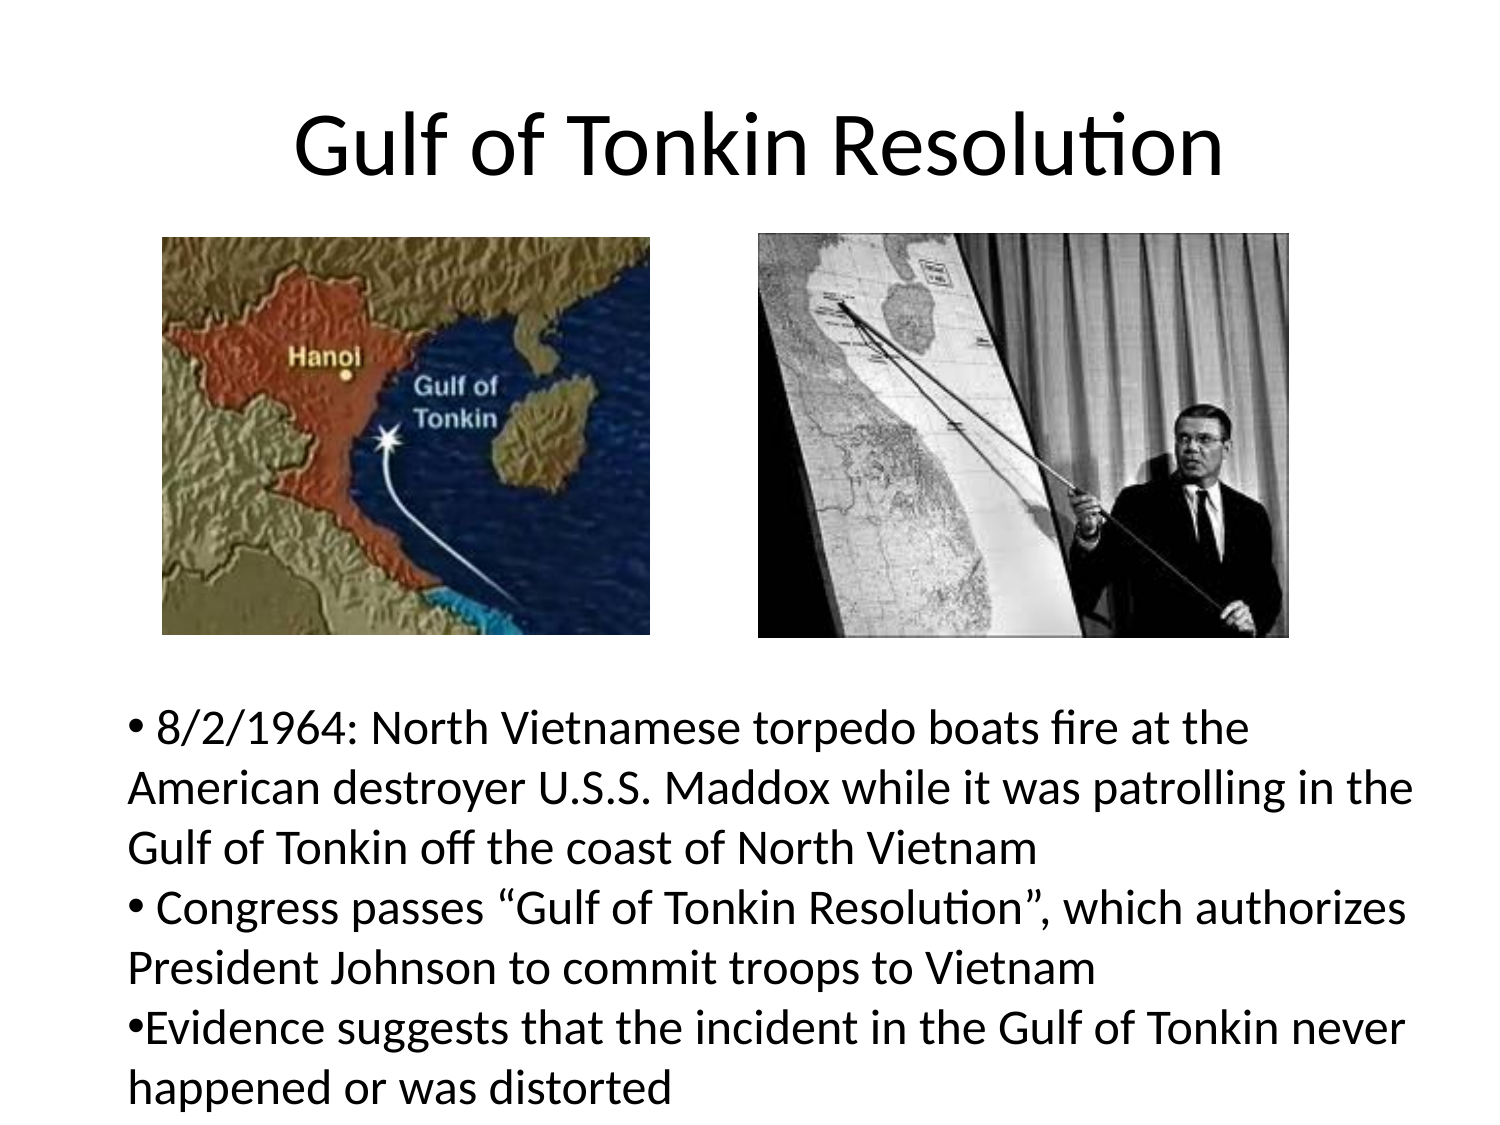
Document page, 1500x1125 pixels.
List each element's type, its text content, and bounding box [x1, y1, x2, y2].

title Gulf of Tonkin Resolution [75, 45, 1425, 233]
picture [758, 233, 1289, 638]
text_box 8/2/1964: North Vietnamese torpedo boats fire at the American destroyer U.S.S. Maddox while it was patrolling in the Gulf of Tonkin off the coast of North Vietnam Congress passes “Gulf of Tonkin Resolution”, which authorizes President Johnson to commit troops to Vietnam Evidence suggests that the incident in the Gulf of Tonkin never happened or was distorted [112, 687, 1438, 1123]
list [162, 237, 651, 636]
